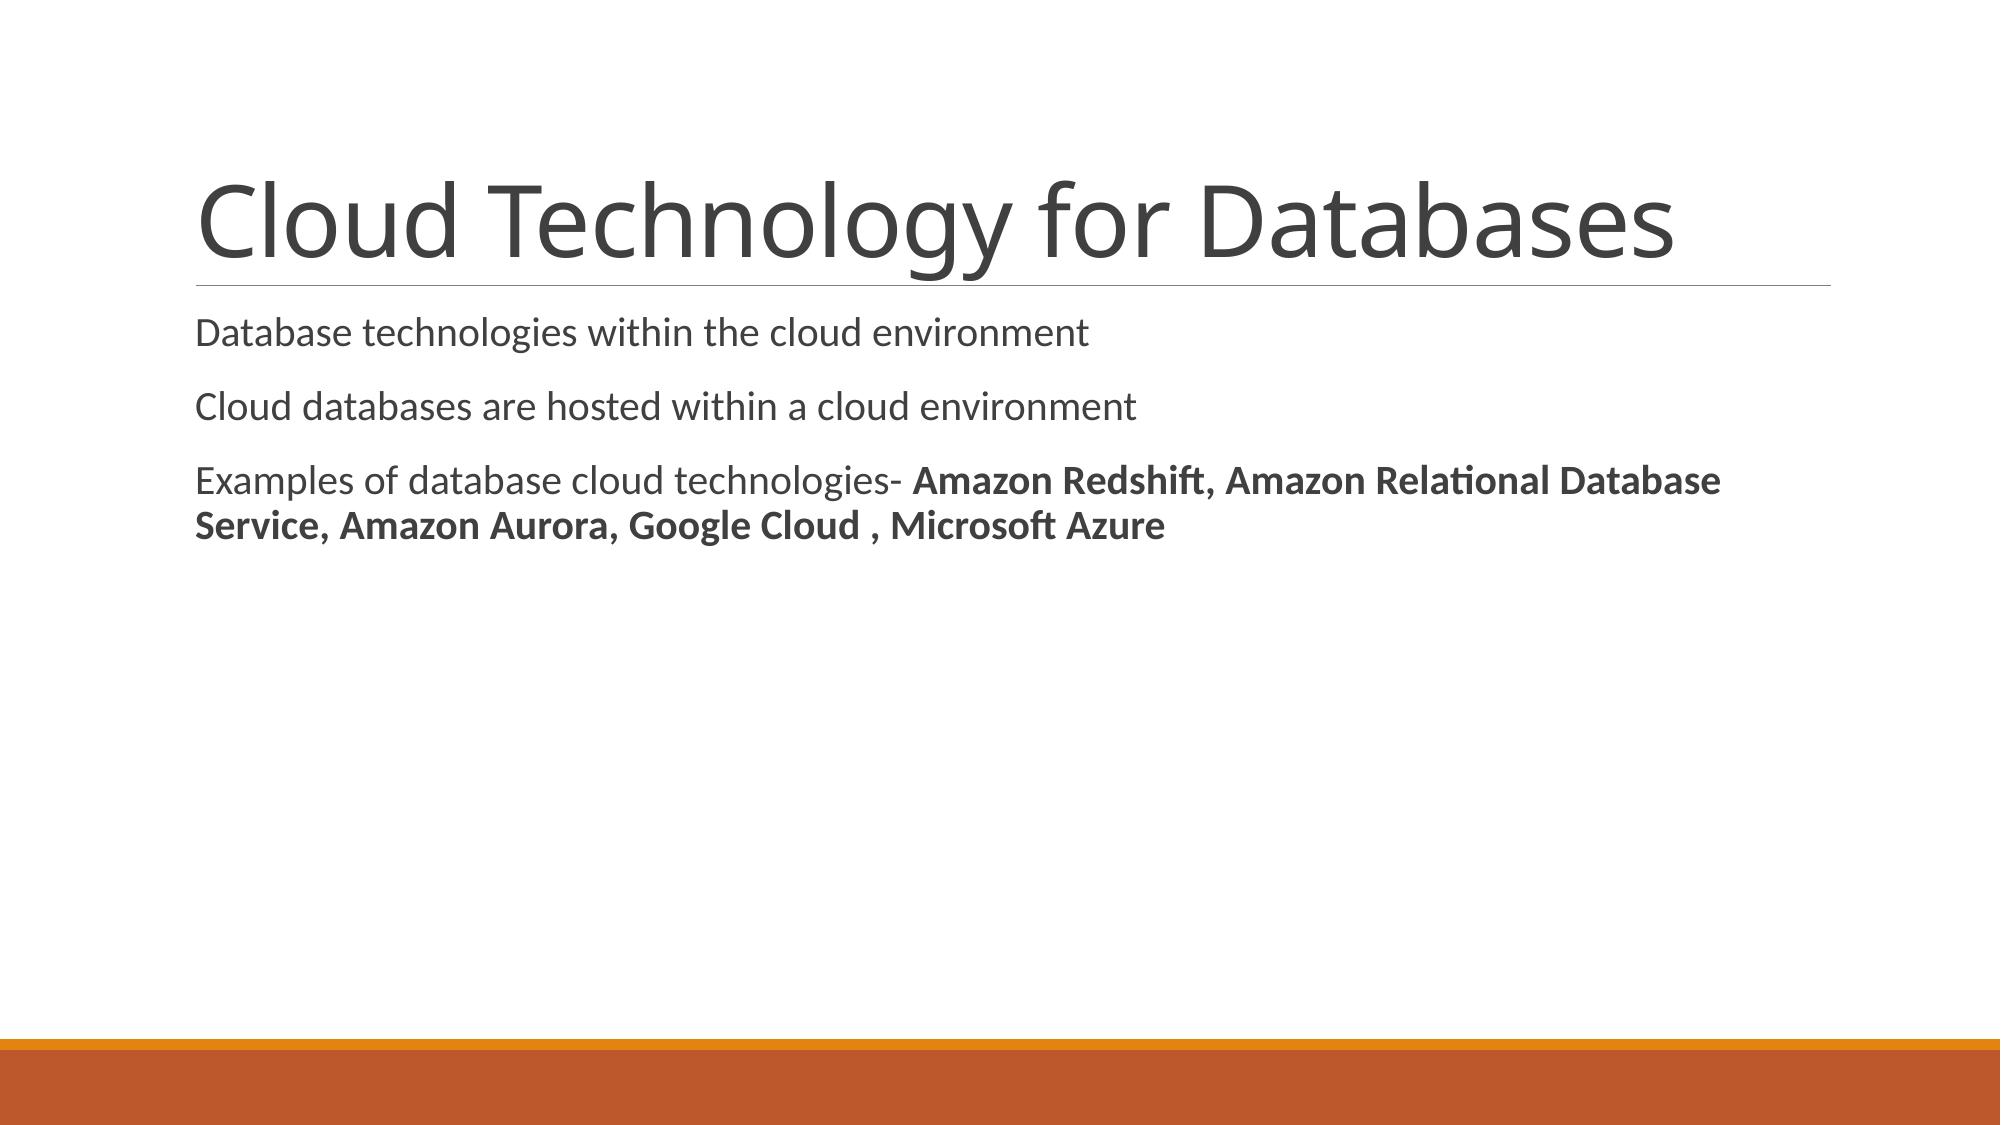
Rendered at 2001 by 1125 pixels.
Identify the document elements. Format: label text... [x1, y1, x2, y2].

title Cloud Technology for Databases [180, 47, 1830, 285]
list Database technologies within the cloud environment Cloud databases are hosted within a cloud environment Examples of database cloud technologies- Amazon Redshift, Amazon Relational Database Service, Amazon Aurora, Google Cloud , Microsoft Azure [180, 302, 1830, 963]
